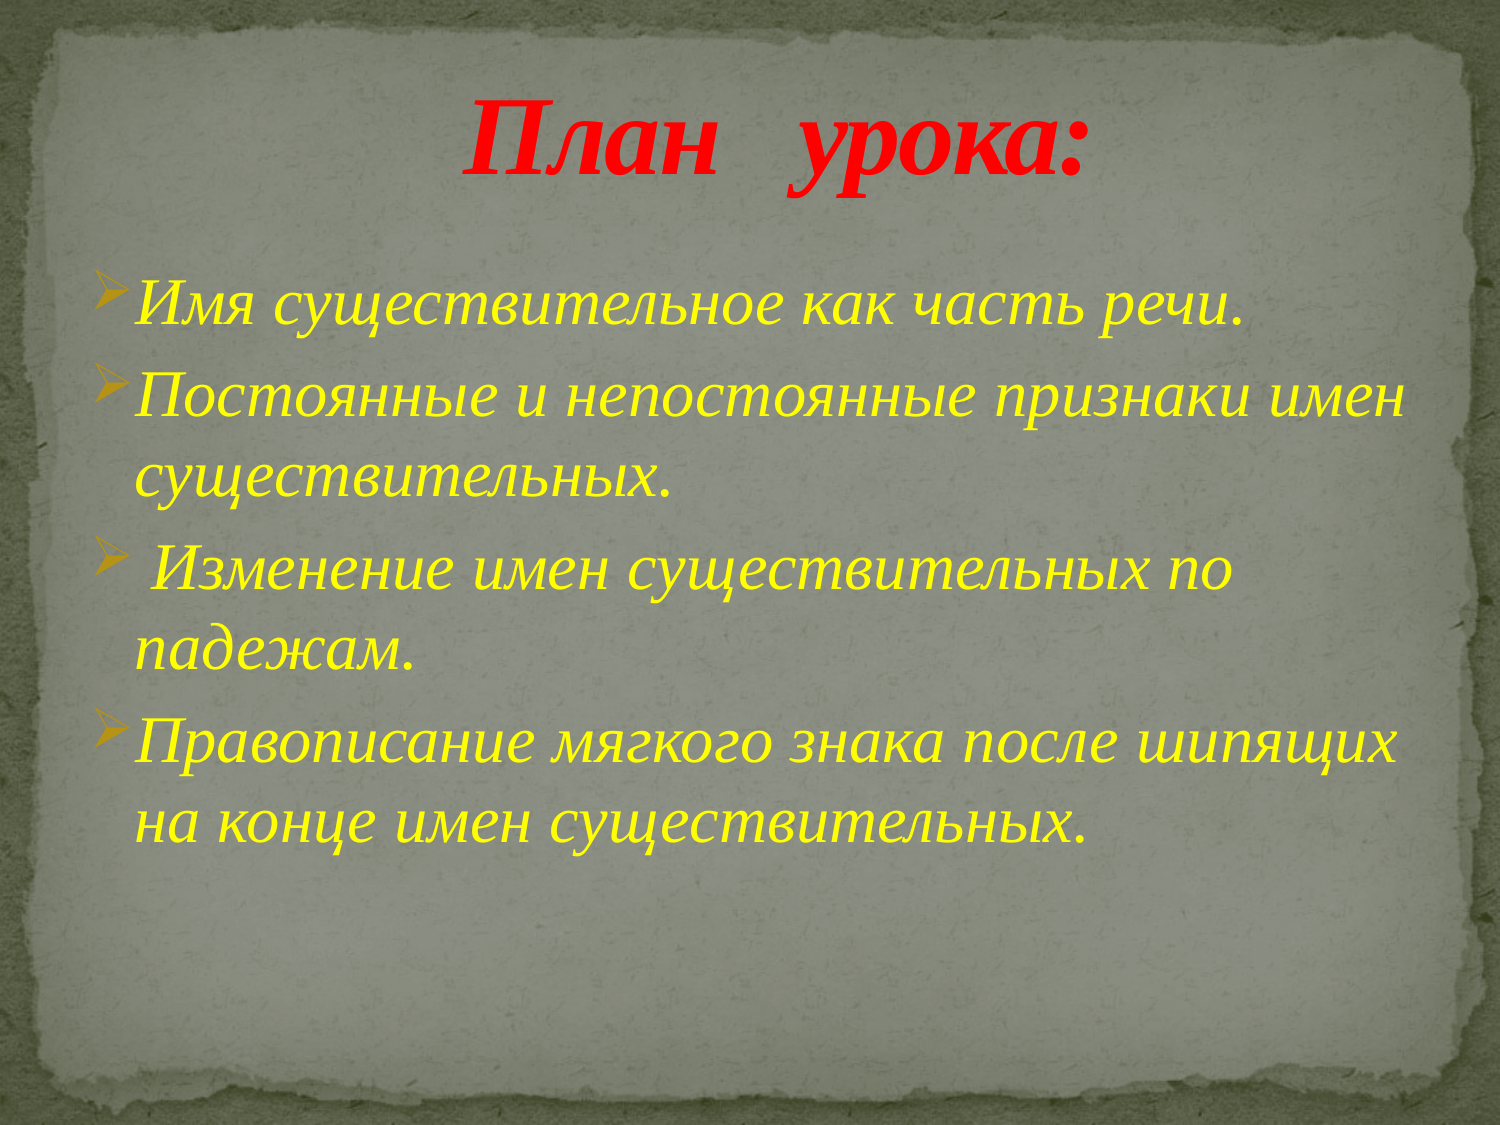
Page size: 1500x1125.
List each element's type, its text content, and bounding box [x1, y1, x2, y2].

list Имя существительное как часть речи. Постоянные и непостоянные признаки имен существительных. Изменение имен существительных по падежам. Правописание мягкого знака после шипящих на конце имен существительных. [75, 249, 1425, 1000]
title План урока: [105, 0, 1456, 340]
